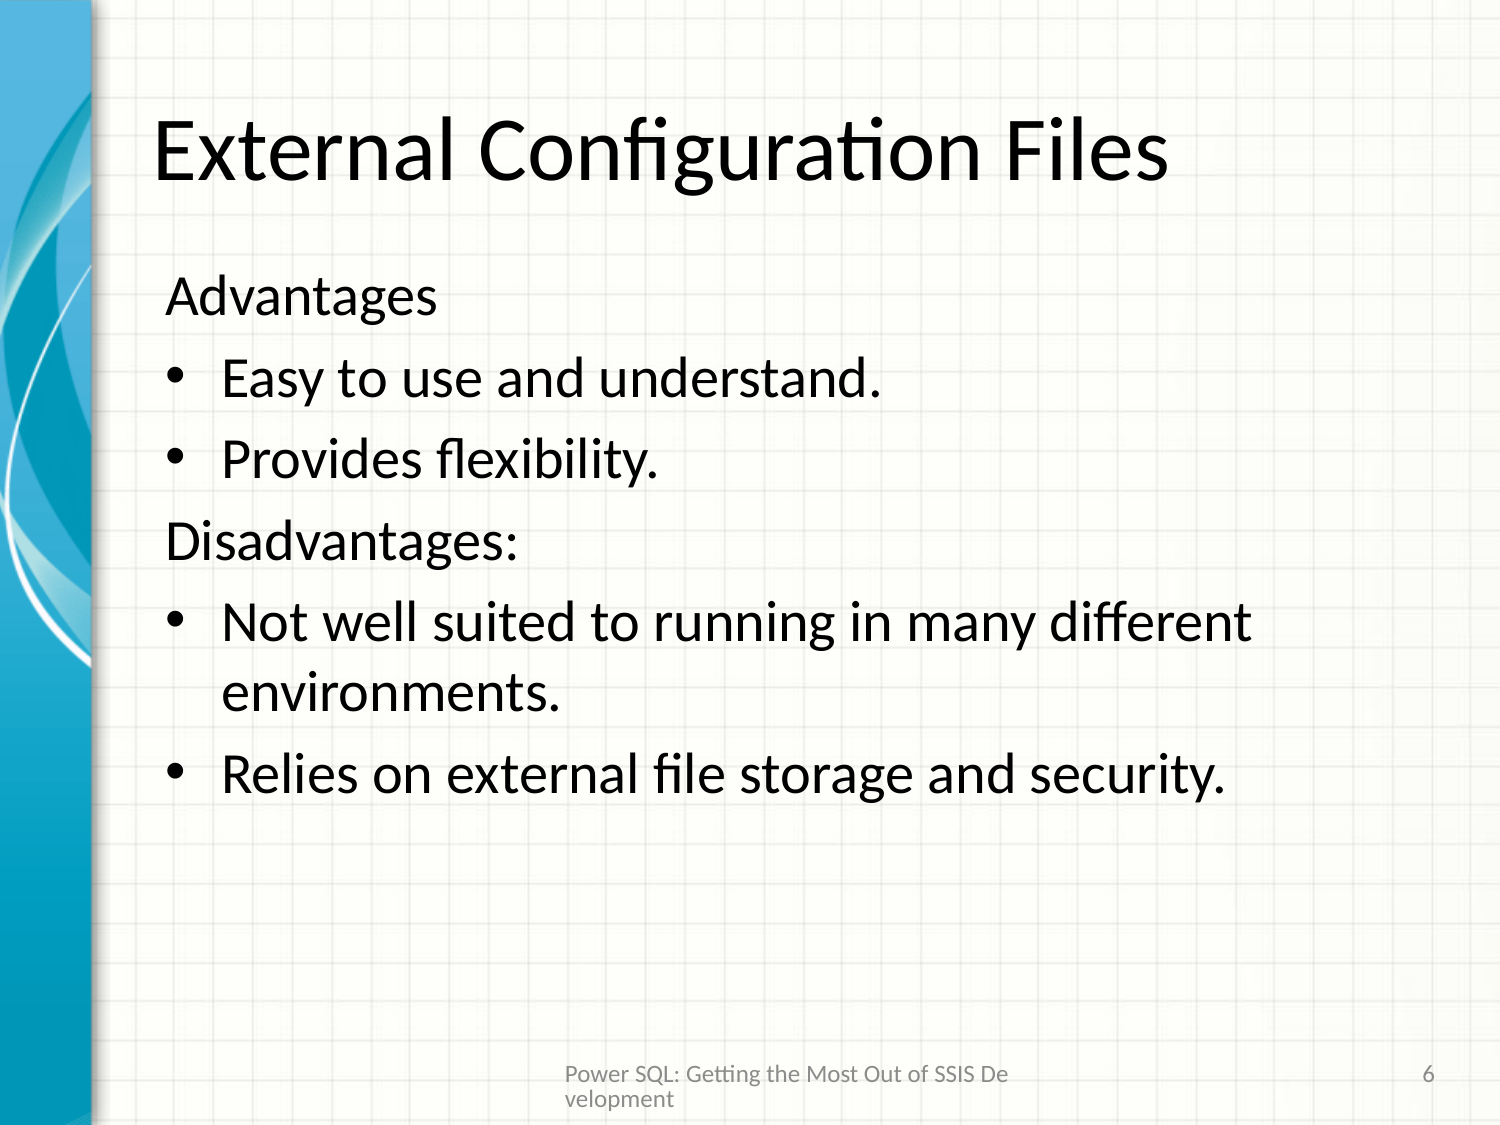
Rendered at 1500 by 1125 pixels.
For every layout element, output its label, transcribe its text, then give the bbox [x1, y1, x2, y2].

slide_number 6 [1100, 1042, 1450, 1103]
list Advantages Easy to use and understand. Provides flexibility. Disadvantages: Not well suited to running in many different environments. Relies on external file storage and security. [150, 249, 1350, 931]
title External Configuration Files [138, 50, 1438, 238]
picture [0, 0, 1500, 1125]
footer Power SQL: Getting the Most Out of SSIS Development [549, 1042, 1025, 1103]
